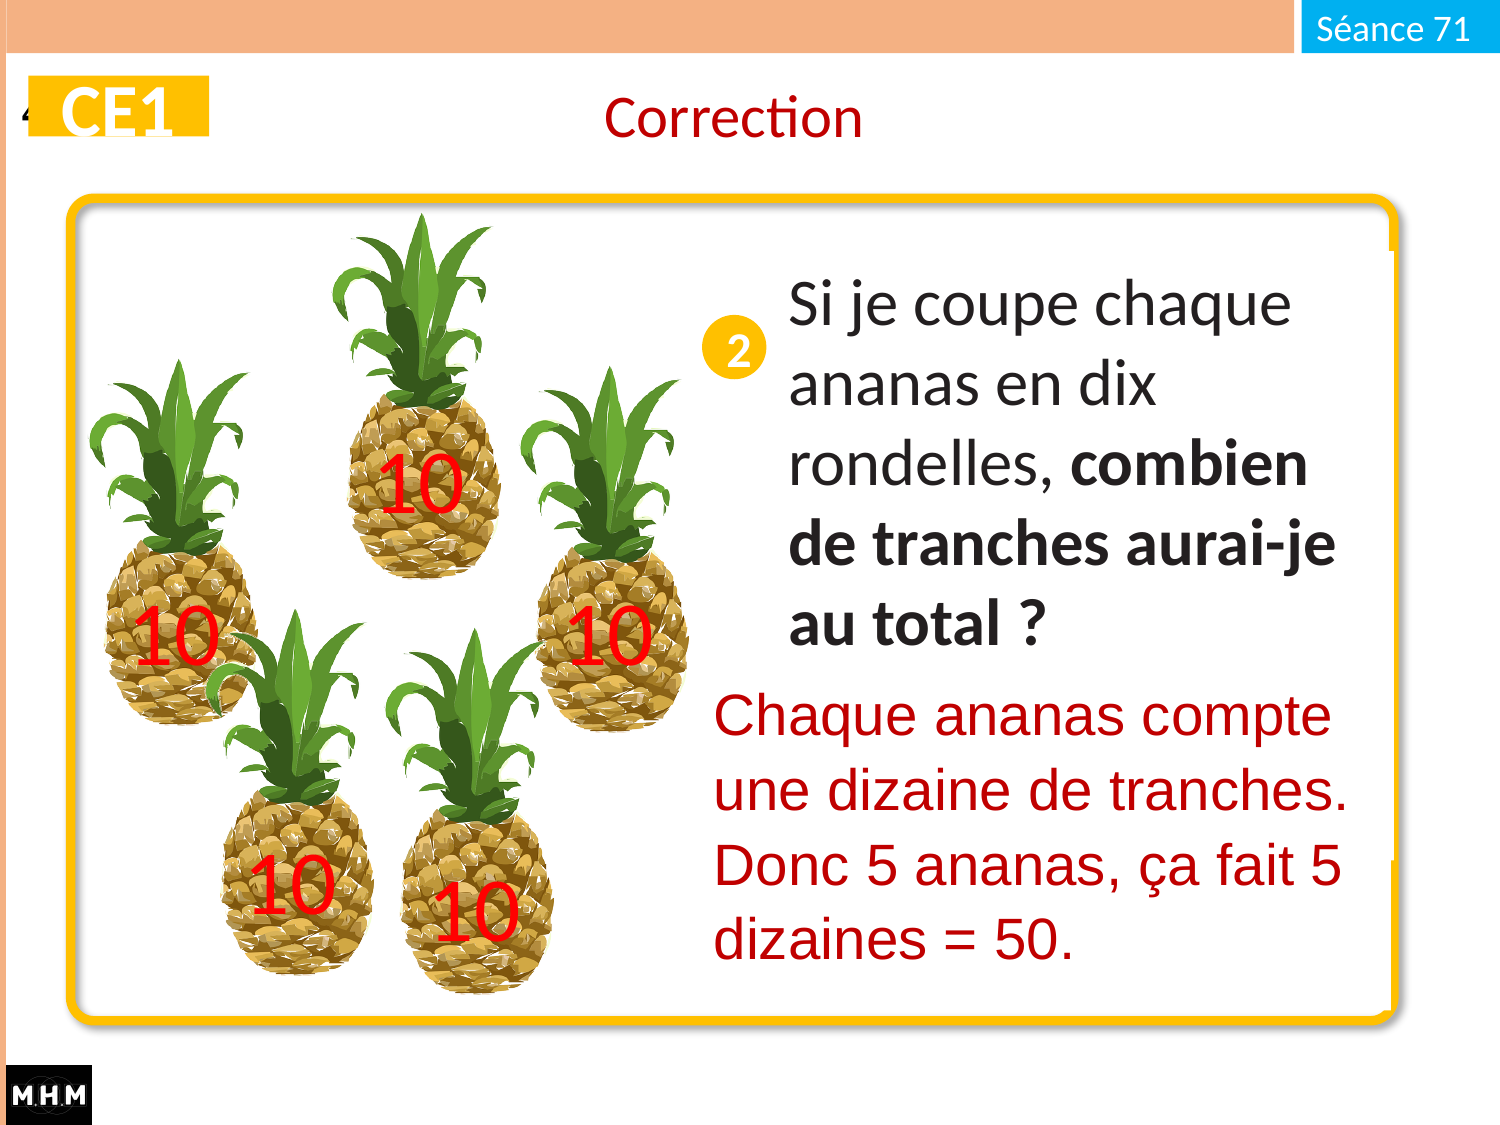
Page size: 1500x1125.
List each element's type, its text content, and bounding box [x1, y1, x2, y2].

picture [331, 208, 504, 581]
text_box 2 [701, 313, 768, 381]
title Correction [87, 32, 1382, 158]
picture [383, 361, 692, 996]
picture [87, 355, 377, 977]
text_box CE1 [27, 74, 210, 138]
text_box Chaque ananas compte une dizaine de tranches. Donc 5 ananas, ça fait 5 dizaines = 50. [698, 664, 1391, 1011]
text_box Si je coupe chaque ananas en dix rondelles, combien de tranches aurai-je au total ? [773, 251, 1394, 861]
picture [6, 1065, 92, 1125]
text_box [69, 197, 1395, 1022]
